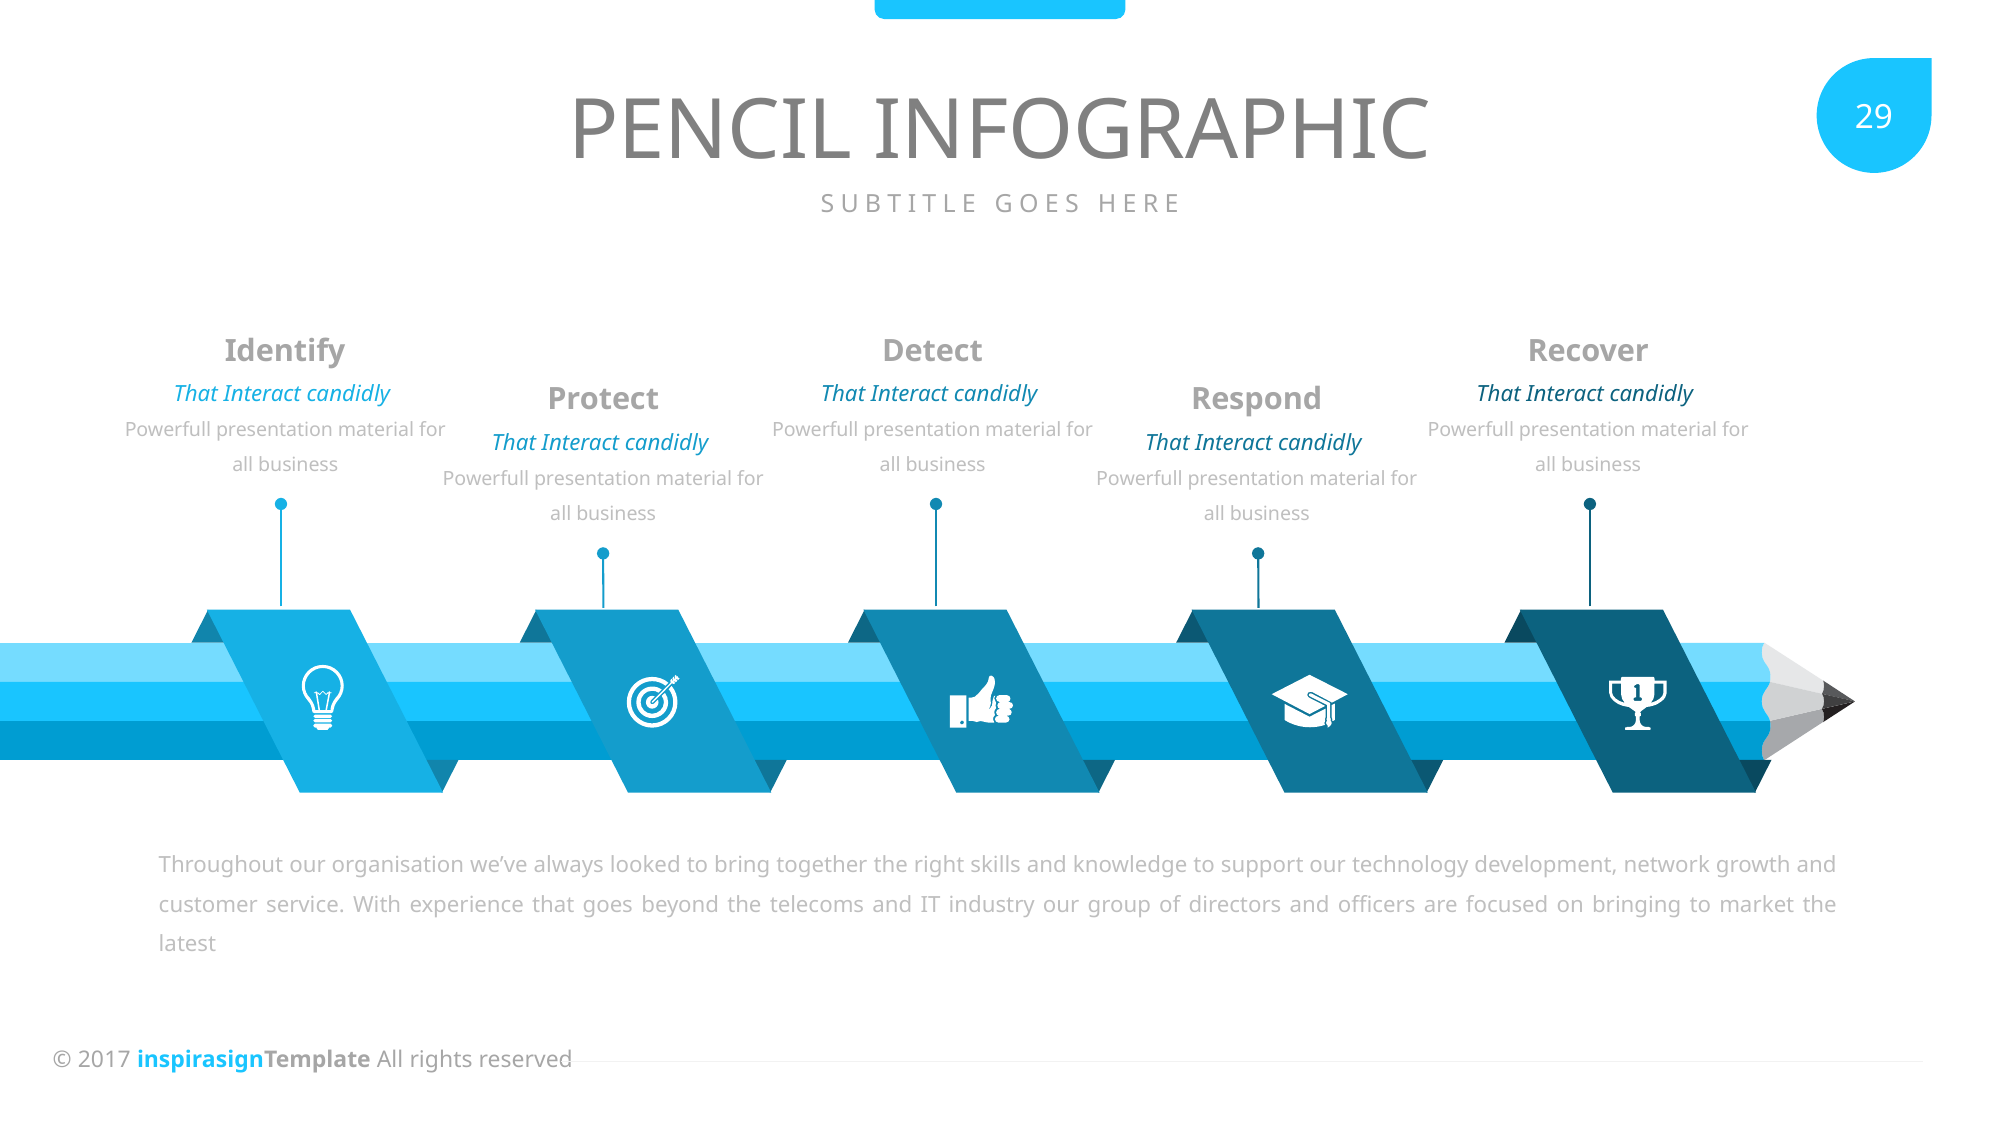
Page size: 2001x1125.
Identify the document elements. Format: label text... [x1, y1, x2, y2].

text_box PENCIL INFOGRAPHIC [553, 68, 1447, 183]
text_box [1116, 642, 1176, 760]
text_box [847, 609, 1116, 793]
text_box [787, 642, 847, 760]
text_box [1444, 642, 1504, 760]
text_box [1176, 609, 1444, 793]
text_box Throughout our organisation we’ve always looked to bring together the right skills and knowledge to support our technology development, network growth and customer service. With experience that goes beyond the telecoms and IT industry our group of directors and officers are focused on bringing to market the latest [143, 829, 1855, 964]
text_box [191, 609, 459, 793]
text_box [1078, 371, 1435, 529]
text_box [754, 322, 1111, 480]
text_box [1772, 642, 1855, 760]
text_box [1504, 609, 1772, 793]
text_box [0, 642, 191, 760]
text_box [519, 609, 787, 793]
text_box SUBTITLE GOES HERE [805, 180, 1195, 225]
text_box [424, 371, 782, 529]
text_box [1409, 322, 1767, 480]
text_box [107, 322, 464, 485]
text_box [459, 642, 519, 760]
